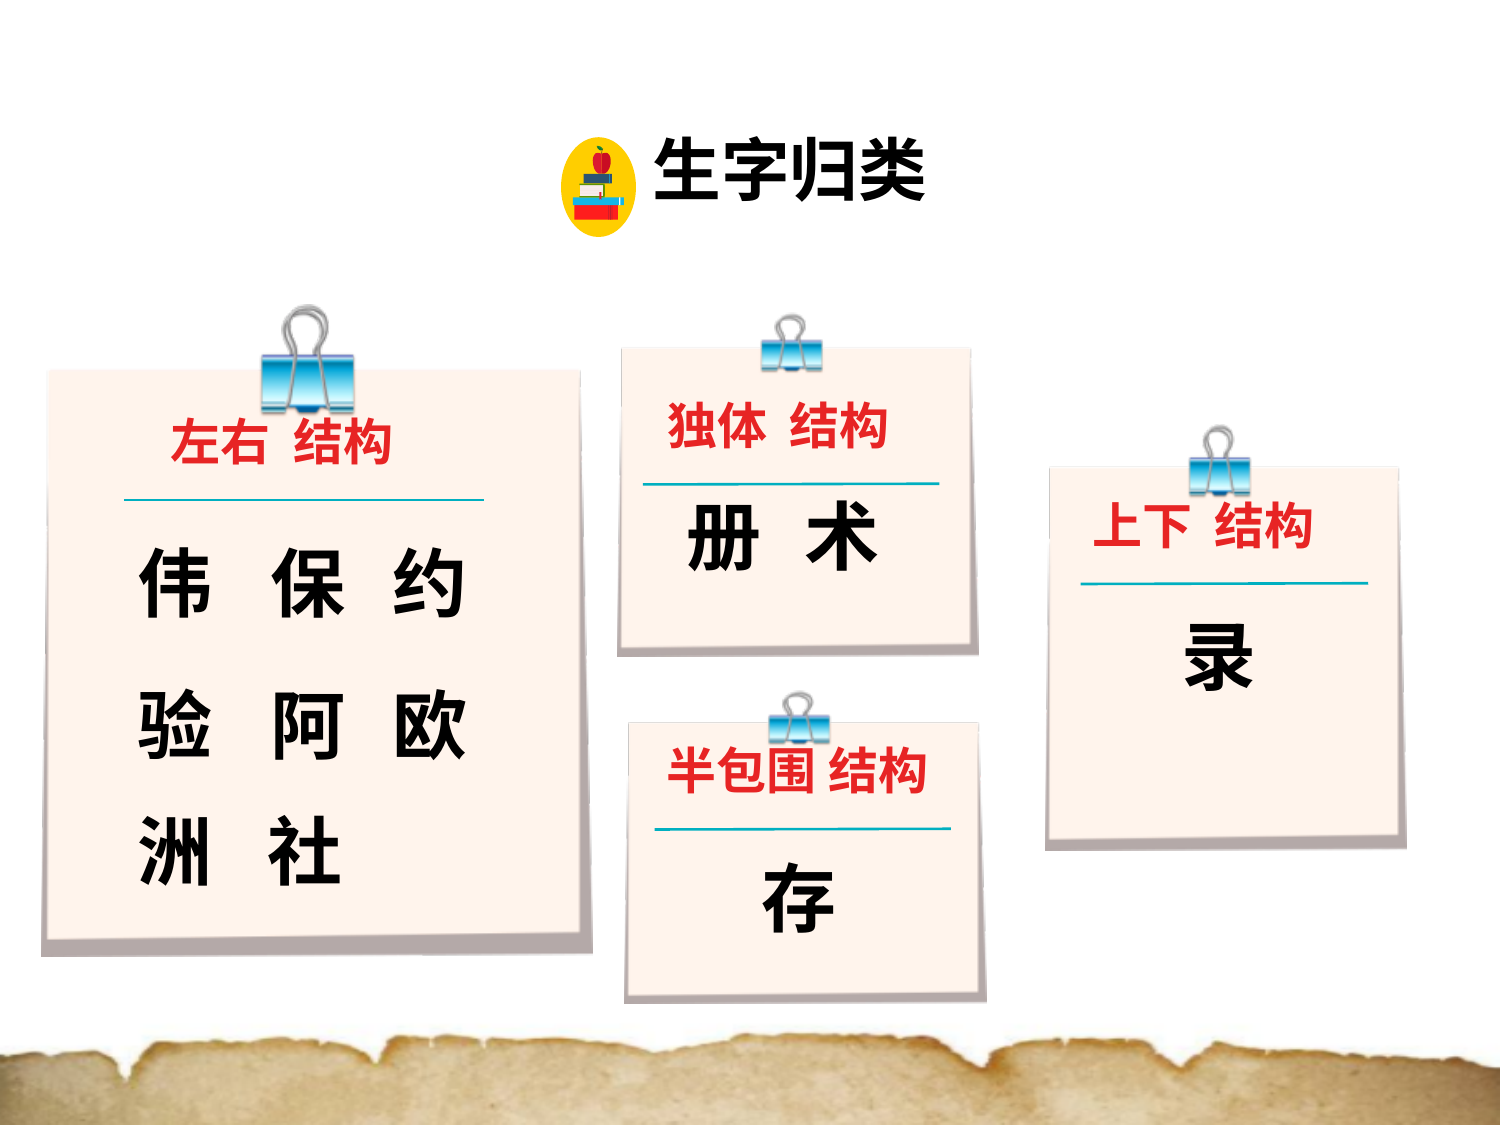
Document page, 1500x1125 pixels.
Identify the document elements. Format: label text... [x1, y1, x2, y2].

text_box 生字归类 [641, 121, 959, 216]
picture [1045, 420, 1408, 852]
picture [41, 296, 593, 957]
picture [616, 310, 980, 658]
picture [0, 688, 1500, 1125]
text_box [560, 136, 637, 238]
